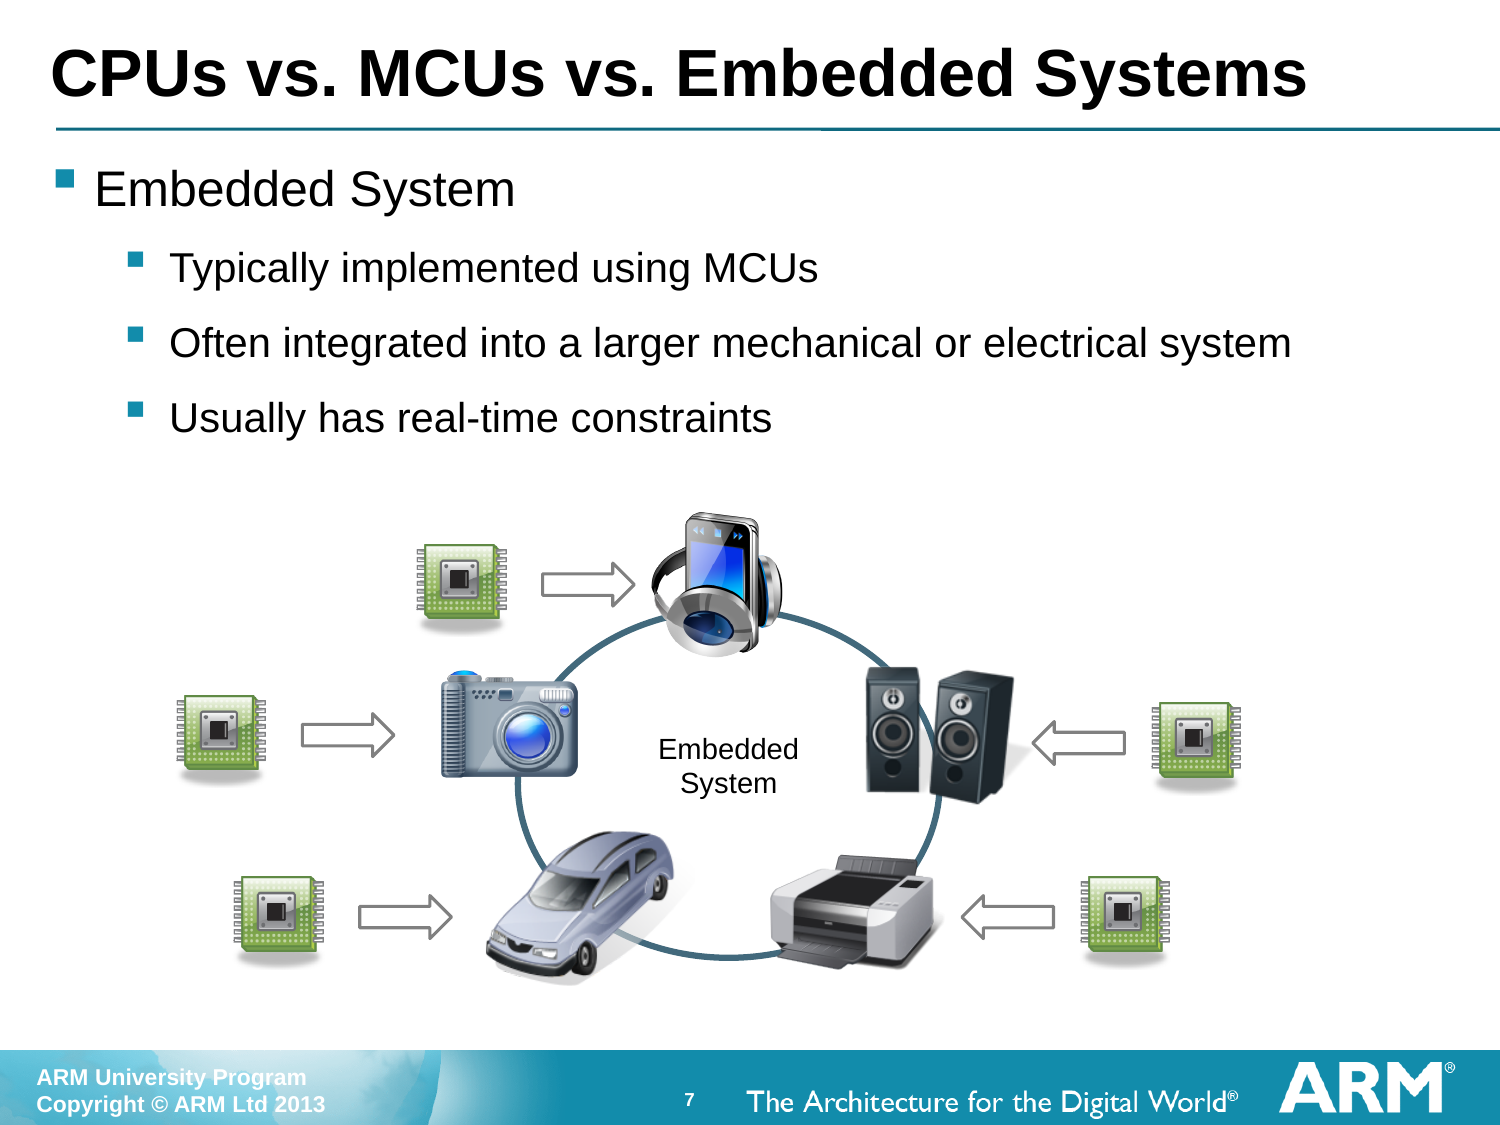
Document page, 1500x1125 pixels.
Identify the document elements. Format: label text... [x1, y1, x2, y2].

picture [408, 532, 514, 637]
text_box [1052, 721, 1125, 765]
text_box [359, 895, 452, 939]
picture [639, 510, 787, 659]
picture [0, 639, 1500, 1125]
text_box Embedded System [641, 722, 816, 808]
list Embedded System Typically implemented using MCUs Often integrated into a larger mechanical or electrical system Usually has real-time constraints [35, 148, 1476, 515]
text_box [595, 617, 851, 958]
text_box [302, 713, 395, 757]
title CPUs vs. MCUs vs. Embedded Systems [35, 1, 1476, 139]
text_box [542, 563, 634, 607]
text_box [961, 895, 1054, 939]
